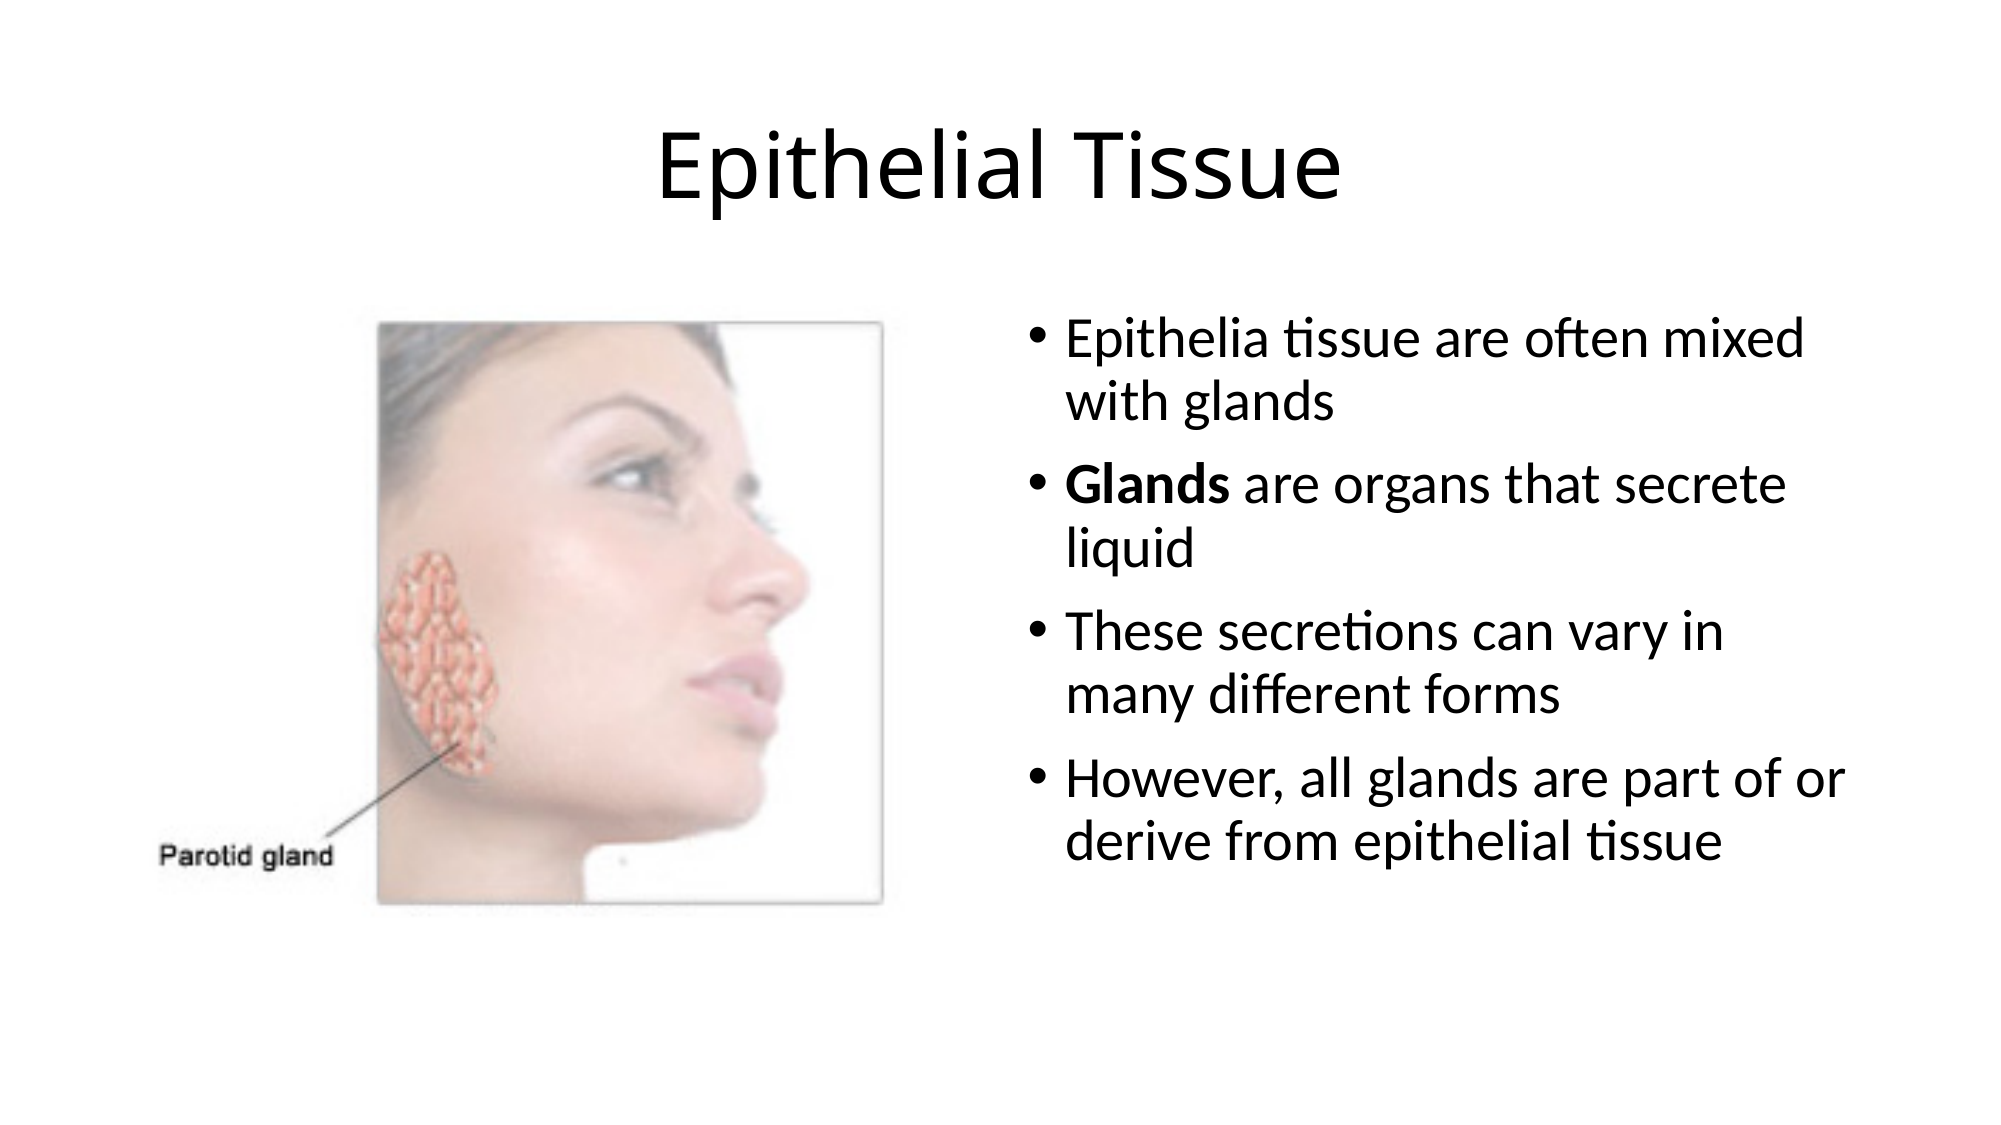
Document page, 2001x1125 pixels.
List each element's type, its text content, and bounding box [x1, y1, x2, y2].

list Epithelia tissue are often mixed with glands Glands are organs that secrete liquid These secretions can vary in many different forms However, all glands are part of or derive from epithelial tissue [1012, 299, 1863, 1014]
title Epithelial Tissue [137, 59, 1863, 278]
picture [137, 305, 916, 923]
